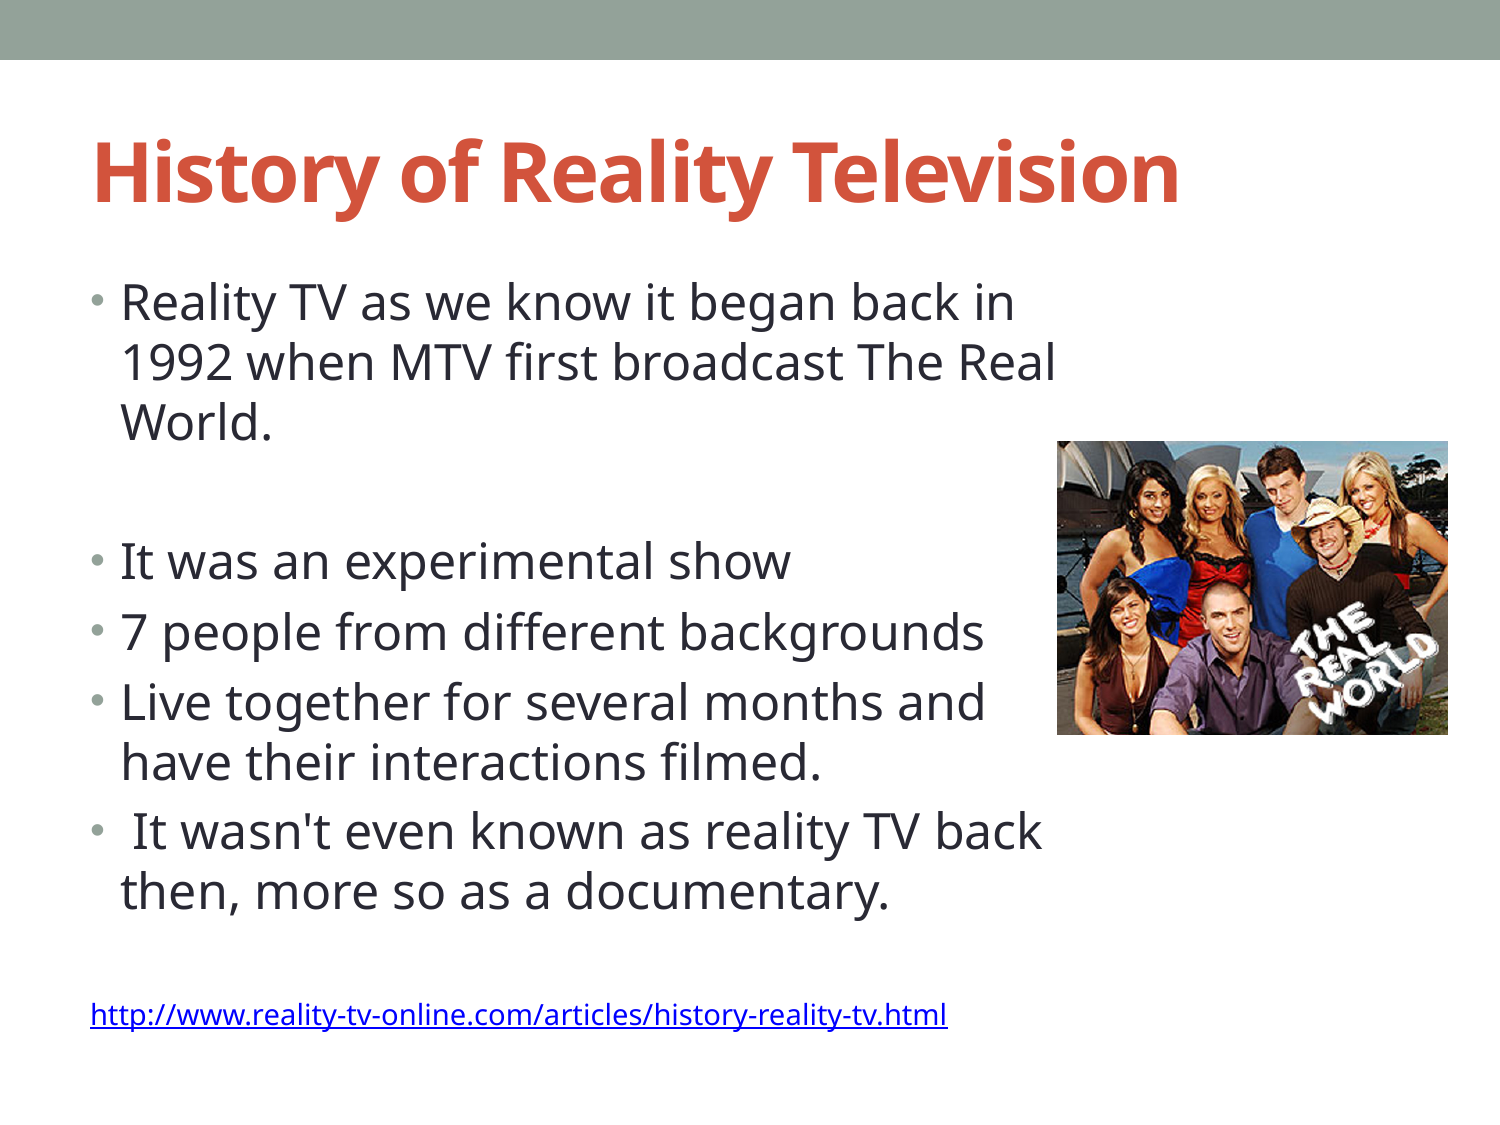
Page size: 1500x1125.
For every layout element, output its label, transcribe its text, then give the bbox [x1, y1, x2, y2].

title History of Reality Television [75, 87, 1425, 250]
picture [1056, 441, 1449, 736]
list Reality TV as we know it began back in 1992 when MTV first broadcast The Real World. It was an experimental show 7 people from different backgrounds Live together for several months and have their interactions filmed. It wasn't even known as reality TV back then, more so as a documentary. http://www.reality-tv-online.com/articles/history-reality-tv.html [75, 262, 1081, 1063]
